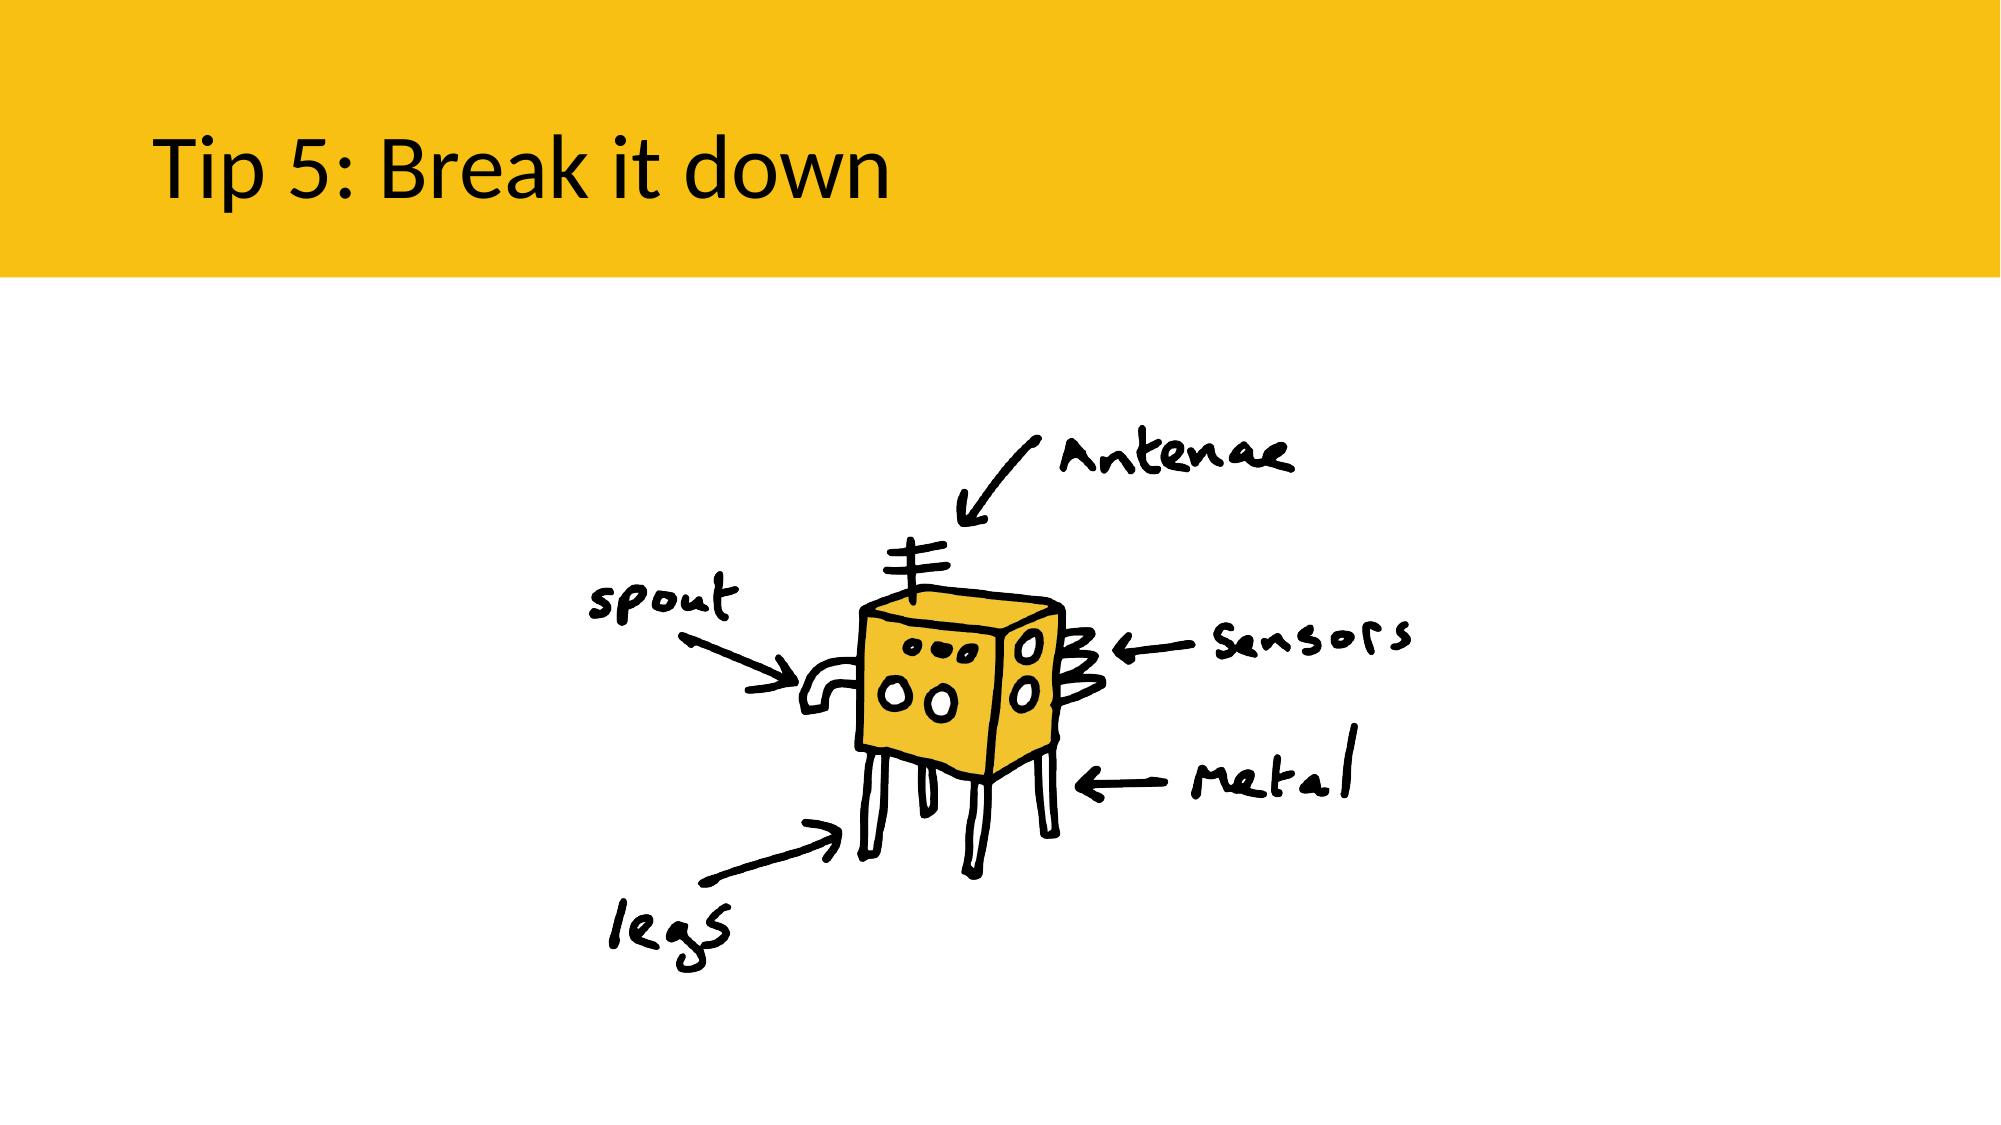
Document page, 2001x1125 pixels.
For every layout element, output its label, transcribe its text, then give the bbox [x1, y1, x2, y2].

picture [588, 424, 1412, 973]
title Tip 5: Break it down [137, 59, 1863, 278]
